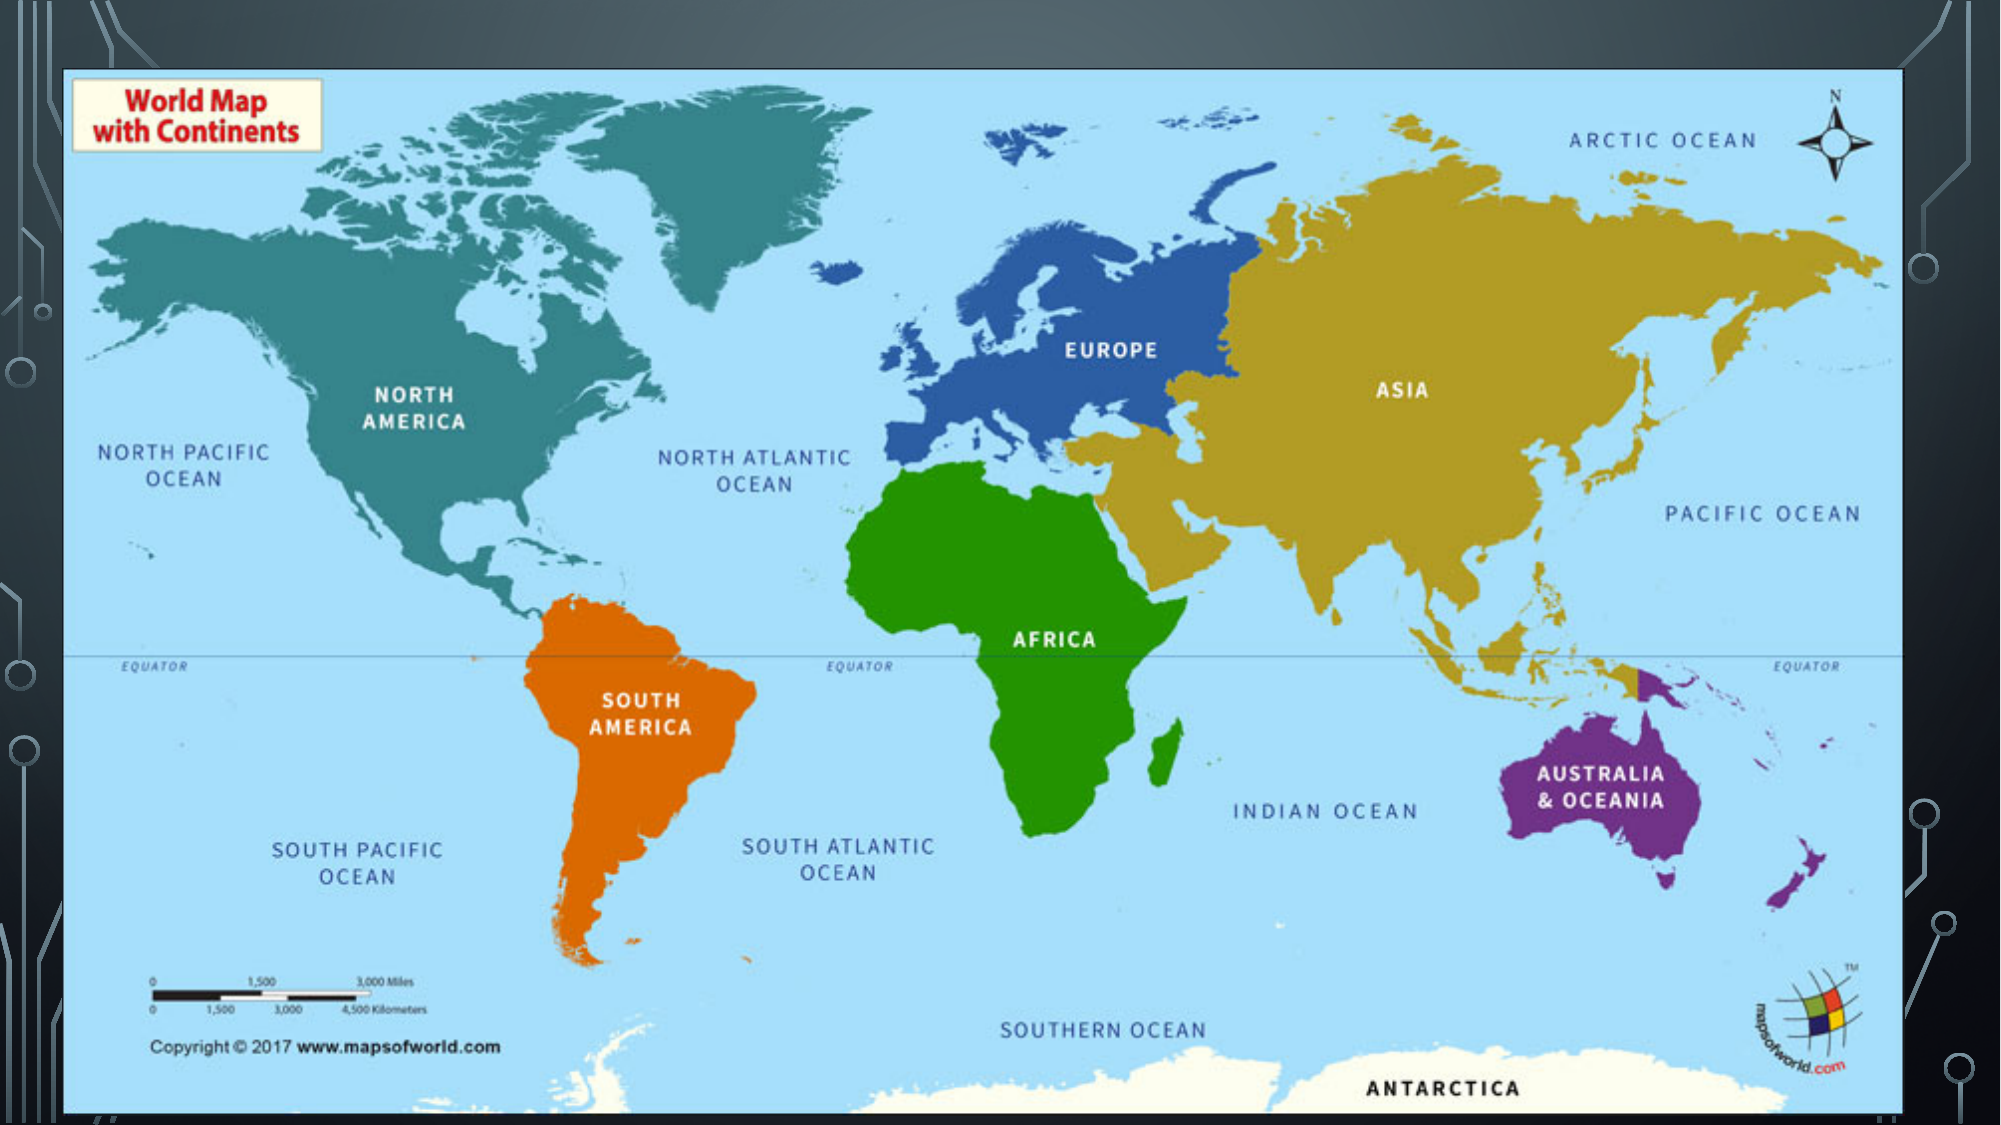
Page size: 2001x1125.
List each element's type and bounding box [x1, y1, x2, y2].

picture [62, 68, 1906, 1117]
